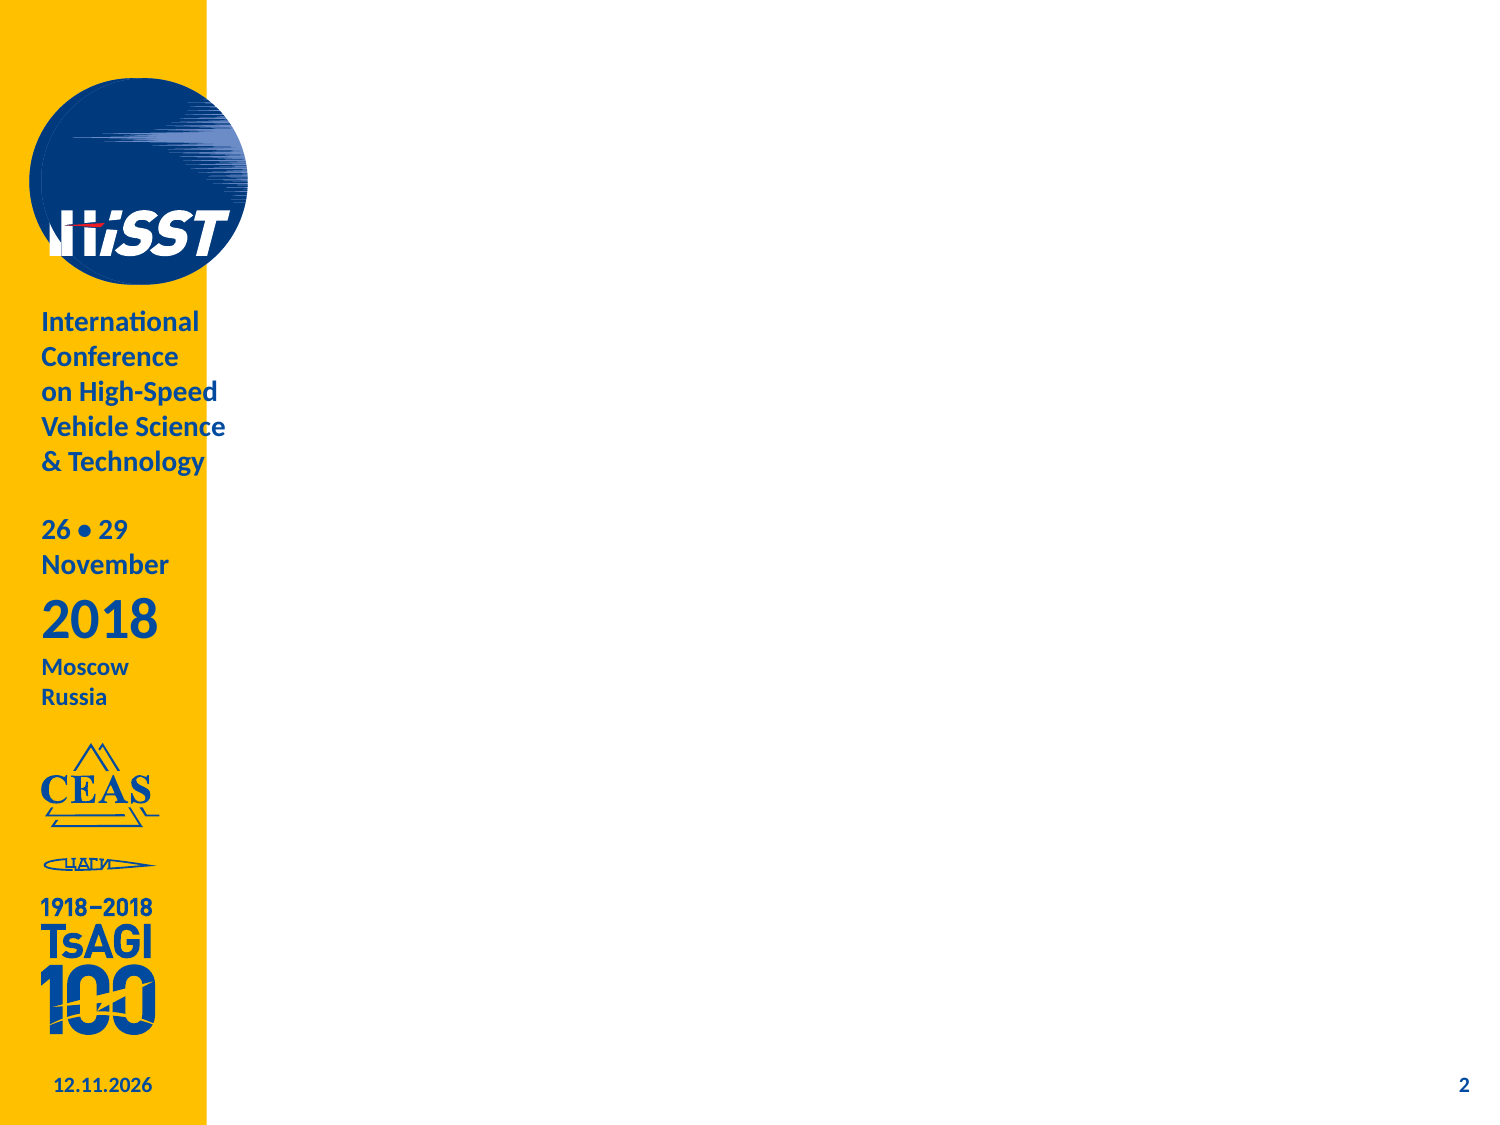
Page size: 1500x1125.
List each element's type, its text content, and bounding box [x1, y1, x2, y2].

slide_number 2 [1458, 1070, 1492, 1097]
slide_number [52, 1070, 196, 1097]
